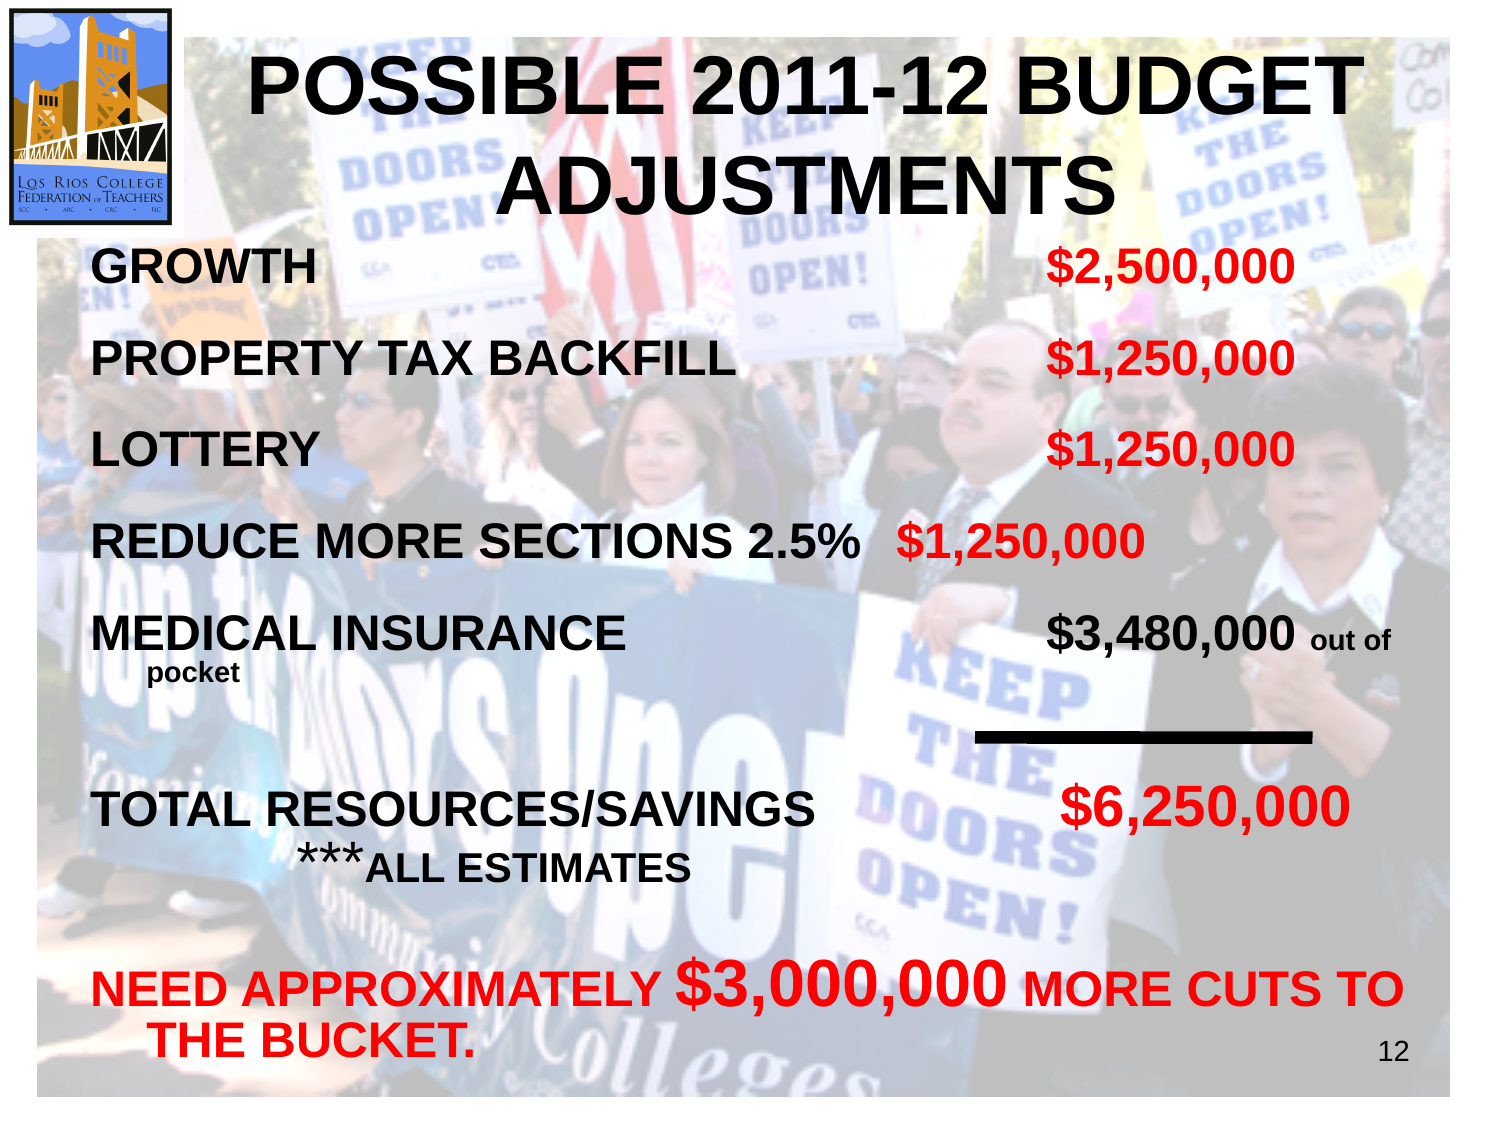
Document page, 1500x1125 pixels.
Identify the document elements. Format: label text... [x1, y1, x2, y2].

slide_number 12 [1074, 1088, 1426, 1103]
picture [0, 0, 184, 238]
list GROWTH $2,500,000 PROPERTY TAX BACKFILL $1,250,000 LOTTERY $1,250,000 REDUCE MORE SECTIONS 2.5% $1,250,000 MEDICAL INSURANCE $3,480,000 out of pocket TOTAL RESOURCES/SAVINGS $6,250,000 ***ALL ESTIMATES NEED APPROXIMATELY $3,000,000 MORE CUTS TO THE BUCKET. [74, 237, 1476, 1088]
title POSSIBLE 2011-12 BUDGET ADJUSTMENTS [187, 37, 1426, 226]
